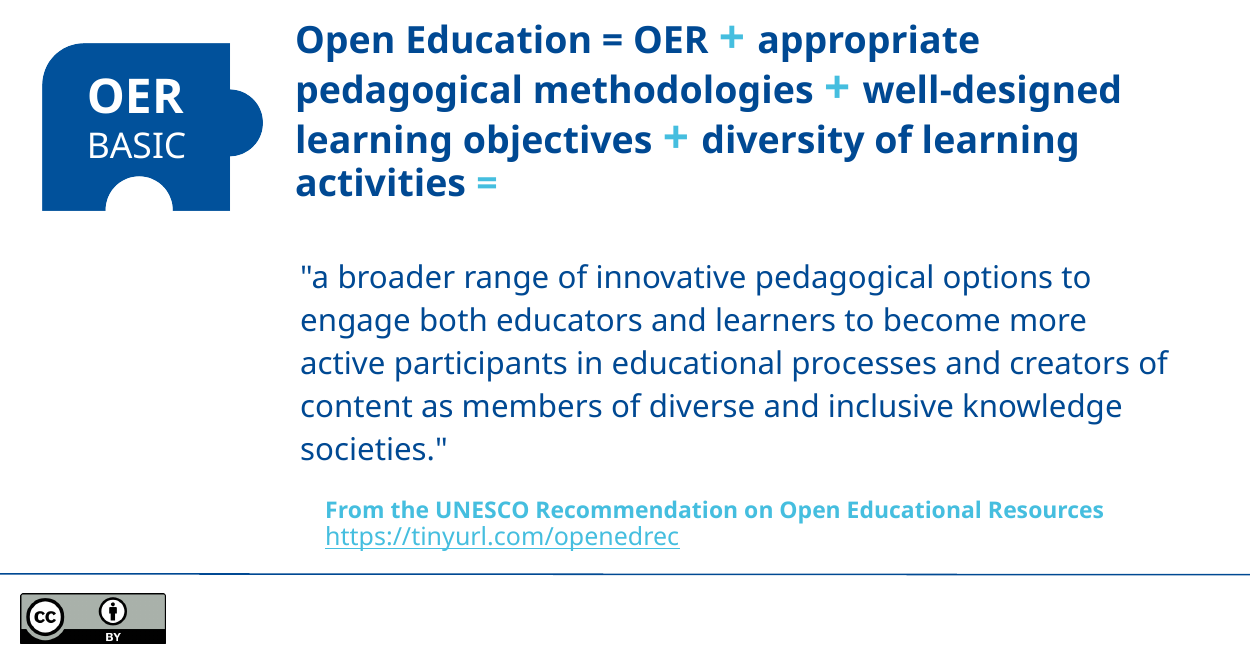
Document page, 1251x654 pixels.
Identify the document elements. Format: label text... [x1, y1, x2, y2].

text_box OER BASIC [266, 50, 410, 181]
picture [41, 43, 263, 212]
text_box "a broader range of innovative pedagogical options to engage both educators and learners to become more active participants in educational processes and creators of content as members of diverse and inclusive knowledge societies." [288, 239, 1193, 515]
text_box [0, 582, 1250, 654]
text_box From the UNESCO Recommendation on Open Educational Resources [312, 482, 1250, 535]
text_box https://tinyurl.com/openedrec [312, 508, 765, 567]
text_box Open Education = OER + appropriate pedagogical methodologies + well-designed learning objectives + diversity of learning activities = [282, 1, 1208, 217]
picture [20, 592, 166, 645]
